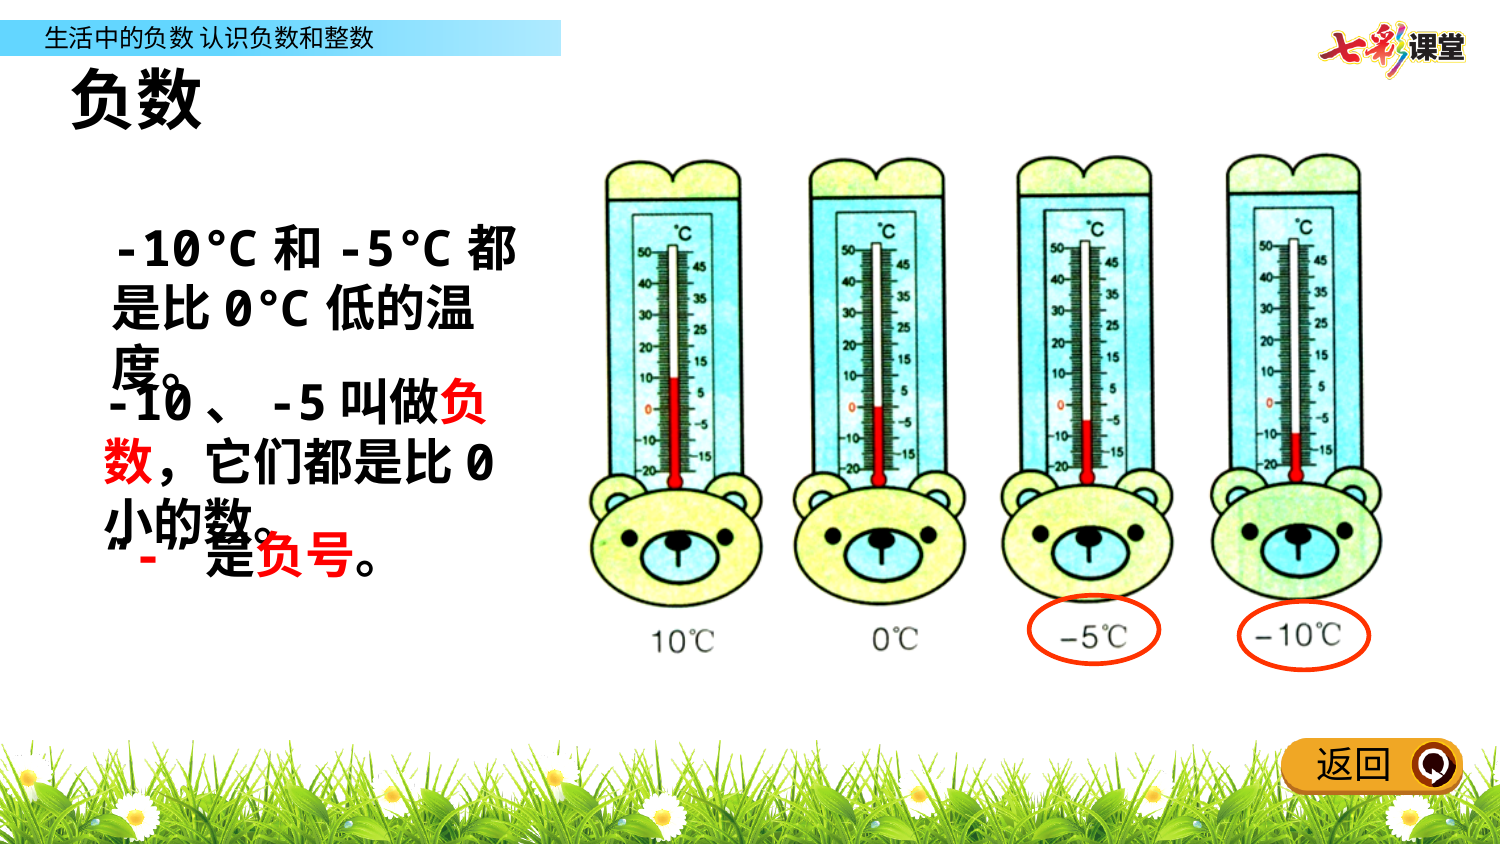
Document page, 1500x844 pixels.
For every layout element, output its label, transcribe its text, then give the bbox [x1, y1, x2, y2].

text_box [1281, 733, 1464, 795]
text_box -10℃和-5℃都是比0℃低的温度。 [96, 209, 538, 334]
text_box -10、-5叫做负数，它们都是比0小的数。 [88, 362, 550, 481]
picture [585, 149, 1389, 662]
picture [1316, 20, 1468, 80]
picture [0, 740, 1500, 844]
text_box “-”是负号。 [88, 516, 399, 583]
text_box 负数 [54, 50, 313, 127]
